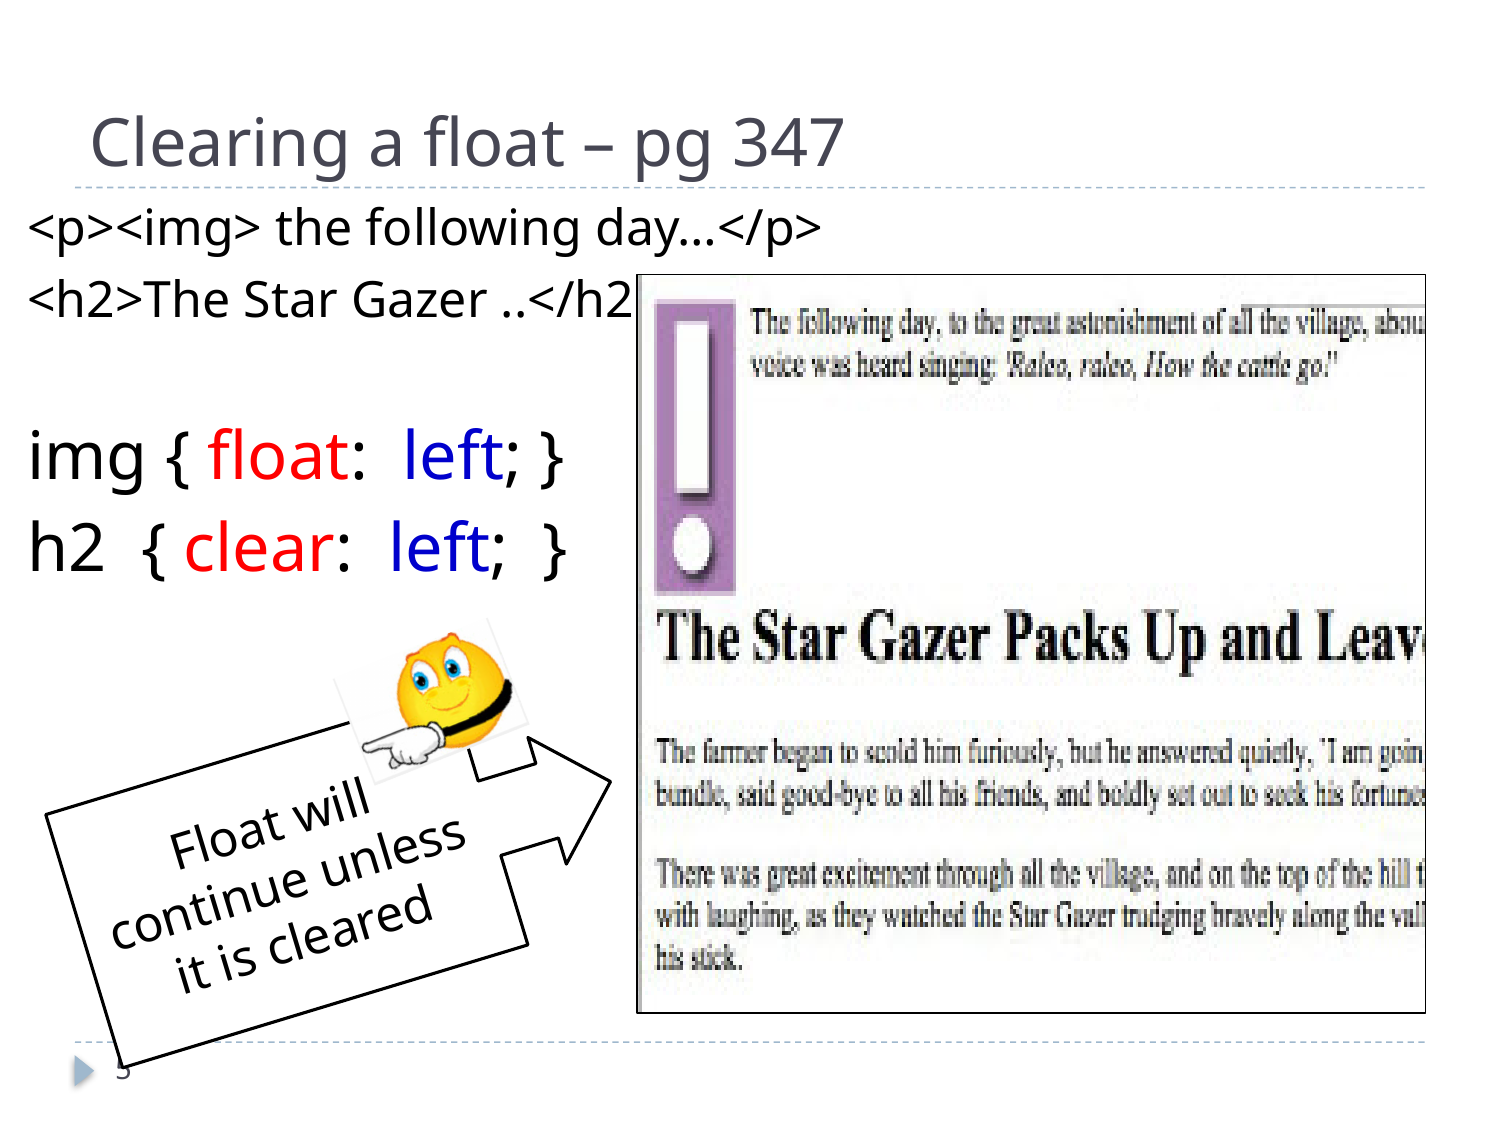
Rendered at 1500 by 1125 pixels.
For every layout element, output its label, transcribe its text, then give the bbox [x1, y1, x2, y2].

title Clearing a float – pg 347 [75, 24, 1425, 187]
picture [333, 618, 529, 785]
list <p><img> the following day…</p> <h2>The Star Gazer ..</h2> img { float: left; } h2 { clear: left; } [12, 187, 1500, 988]
picture [637, 274, 1426, 1013]
text_box Float will continue unless it is cleared [44, 723, 612, 1070]
slide_number 5 [100, 1042, 426, 1103]
